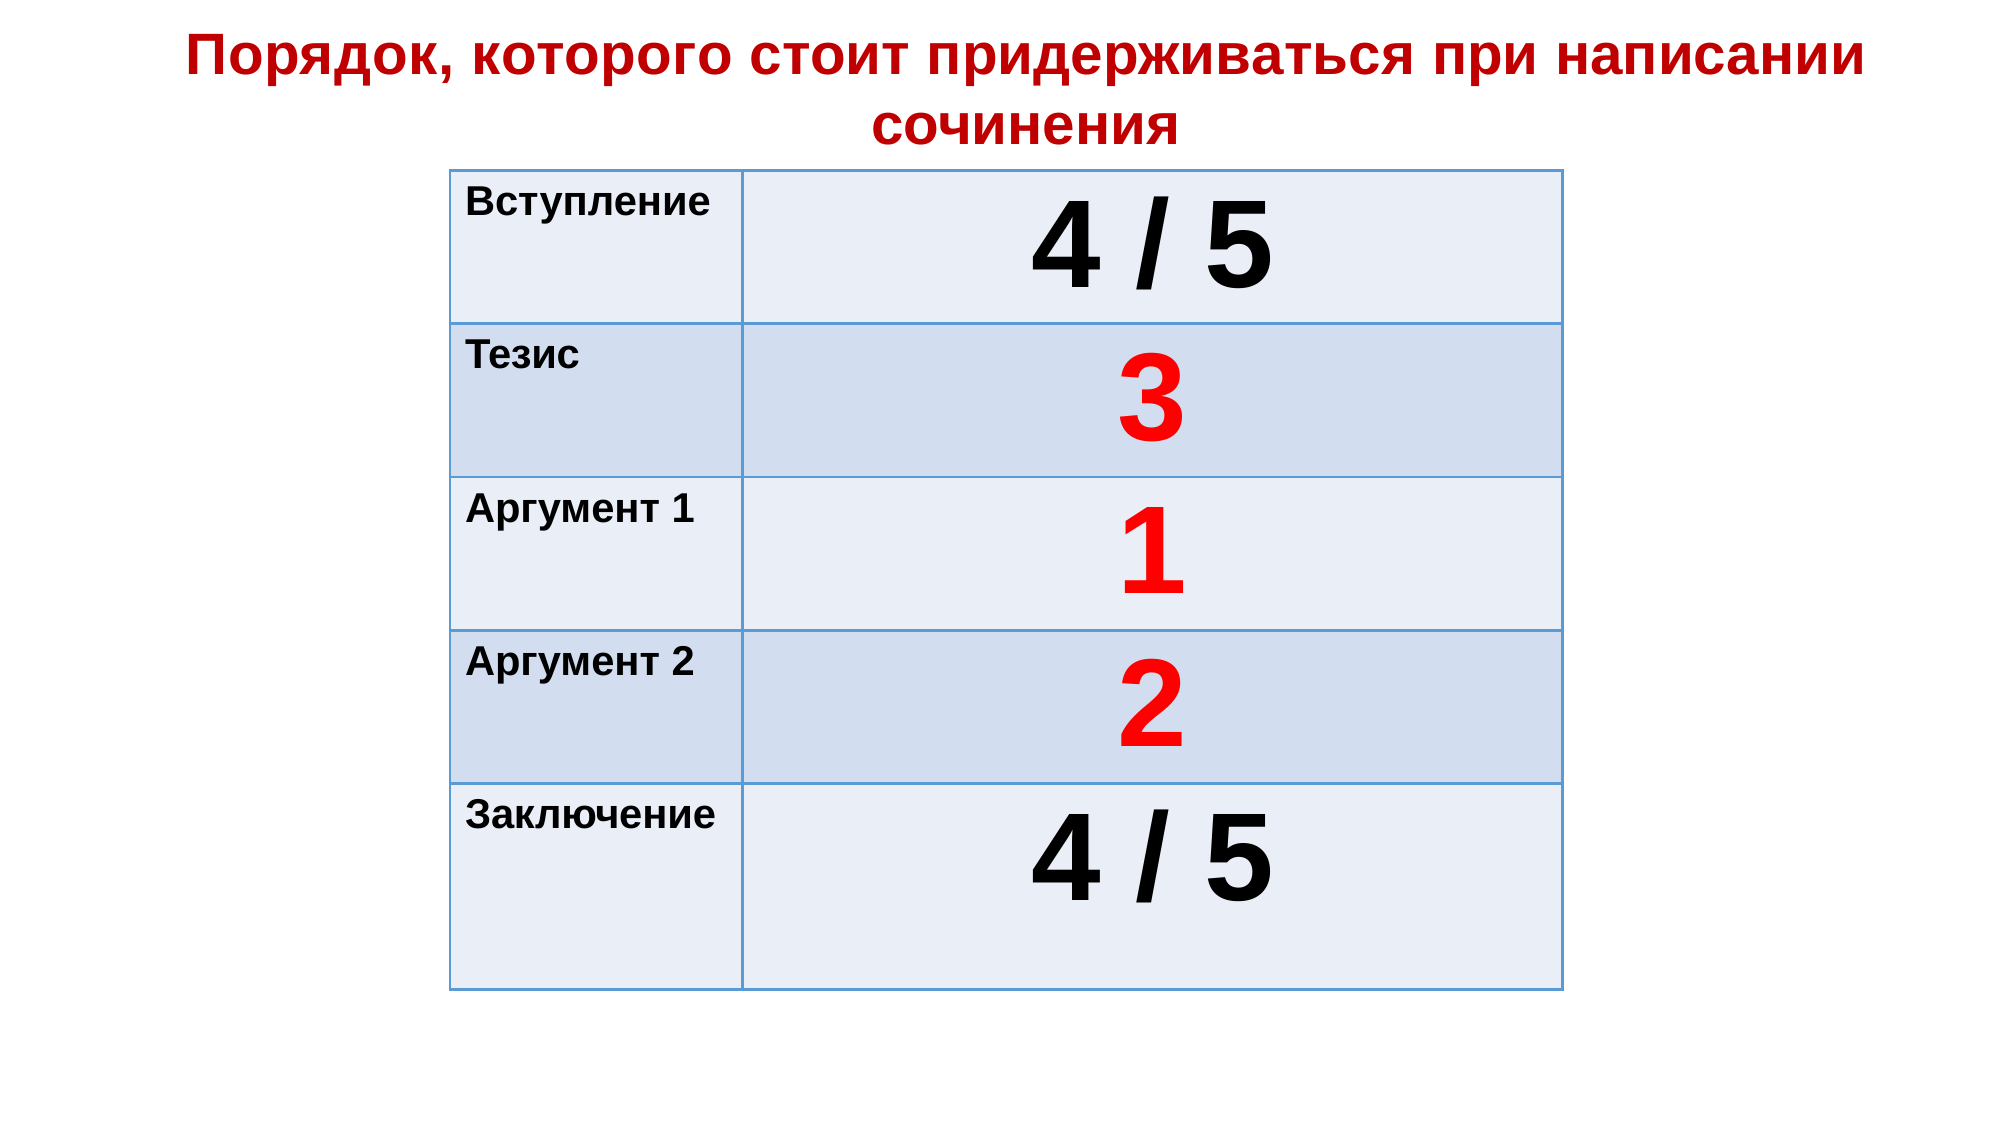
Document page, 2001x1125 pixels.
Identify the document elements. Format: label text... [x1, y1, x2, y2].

table_cell Аргумент 2 [451, 632, 741, 782]
table_header 4 / 5 [744, 172, 1561, 322]
table_cell Тезис [451, 325, 741, 476]
table_cell Заключение [451, 785, 741, 988]
table_cell Аргумент 1 [451, 478, 741, 629]
table_cell 3 [744, 325, 1561, 476]
title Порядок, которого стоит придерживаться при написании сочинения [125, 14, 1925, 205]
table_cell 2 [744, 632, 1561, 782]
table_header Вступление [451, 172, 741, 322]
table_cell 4 / 5 [744, 785, 1561, 988]
table_cell 1 [744, 478, 1561, 629]
